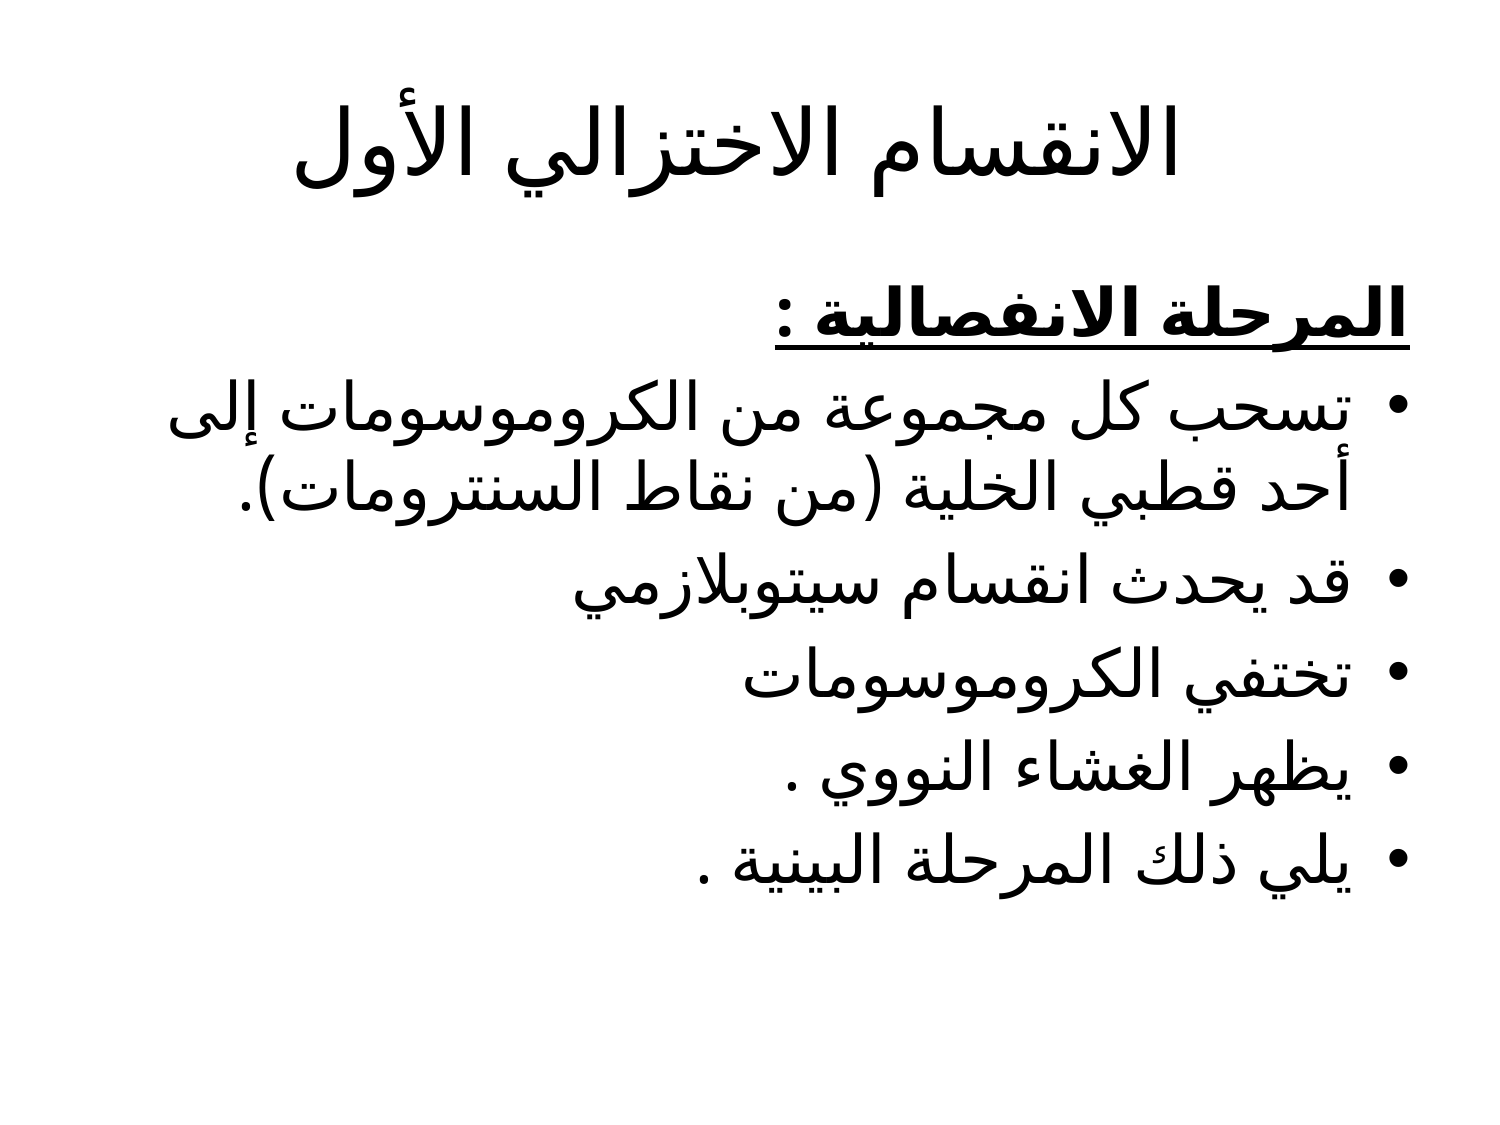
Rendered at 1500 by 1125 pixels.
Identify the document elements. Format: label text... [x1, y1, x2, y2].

list المرحلة الانفصالية : تسحب كل مجموعة من الكروموسومات إلى أحد قطبي الخلية (من نقاط السنترومات). قد يحدث انقسام سيتوبلازمي تختفي الكروموسومات يظهر الغشاء النووي . يلي ذلك المرحلة البينية . [75, 262, 1425, 1005]
title الانقسام الاختزالي الأول [75, 45, 1425, 233]
